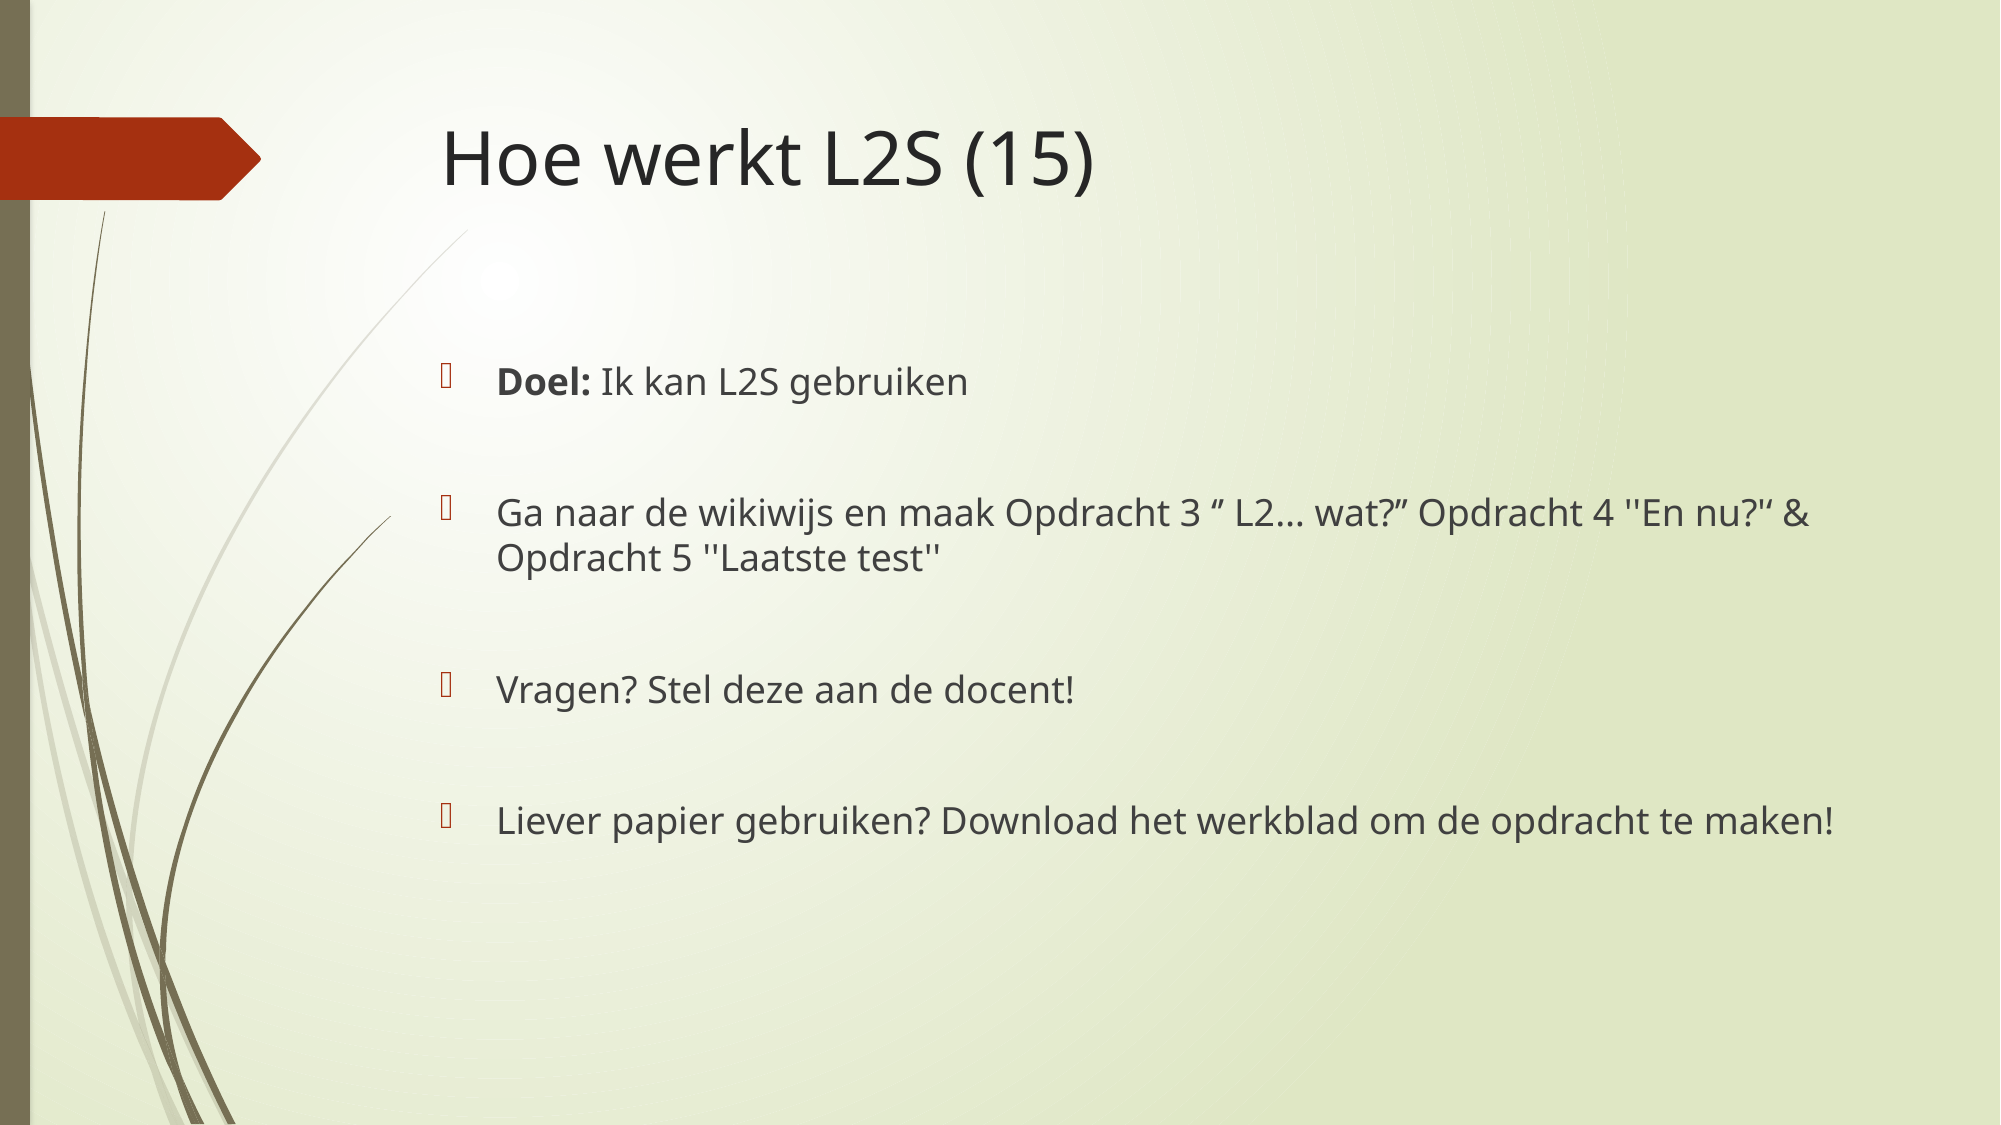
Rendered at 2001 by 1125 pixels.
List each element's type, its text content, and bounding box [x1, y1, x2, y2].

title Hoe werkt L2S (15) [425, 102, 1888, 313]
list Doel: Ik kan L2S gebruiken Ga naar de wikiwijs en maak Opdracht 3 ‘’ L2… wat?’’ Opdracht 4 ''En nu?'‘ & Opdracht 5 ''Laatste test'' Vragen? Stel deze aan de docent! Liever papier gebruiken? Download het werkblad om de opdracht te maken! [424, 350, 1888, 970]
